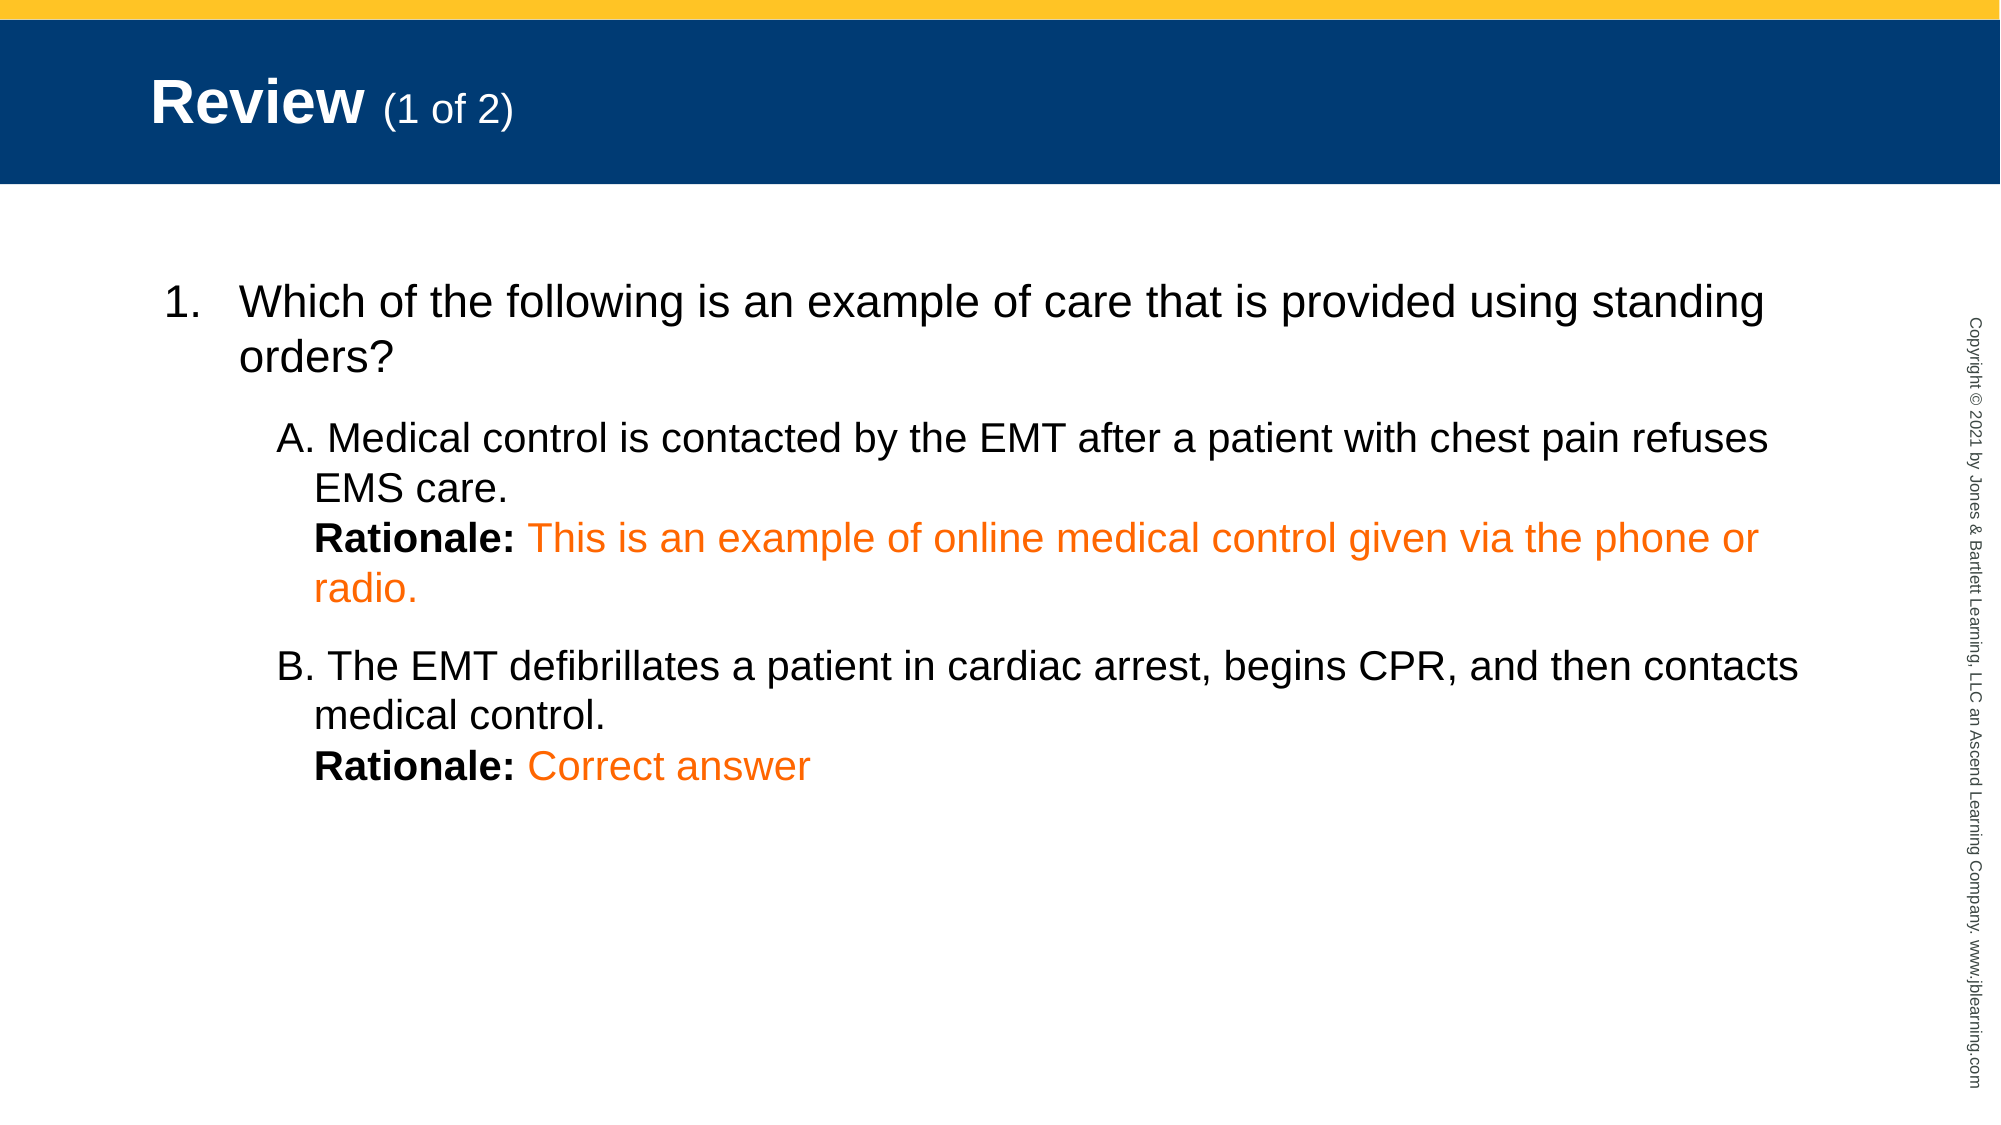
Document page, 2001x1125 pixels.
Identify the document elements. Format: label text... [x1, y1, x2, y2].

list Which of the following is an example of care that is provided using standing orders? Medical control is contacted by the EMT after a patient with chest pain refuses EMS care. Rationale: This is an example of online medical control given via the phone or radio. The EMT defibrillates a patient in cardiac arrest, begins CPR, and then contacts medical control. Rationale: Correct answer [148, 241, 1849, 1030]
title Review (1 of 2) [0, 19, 2000, 185]
